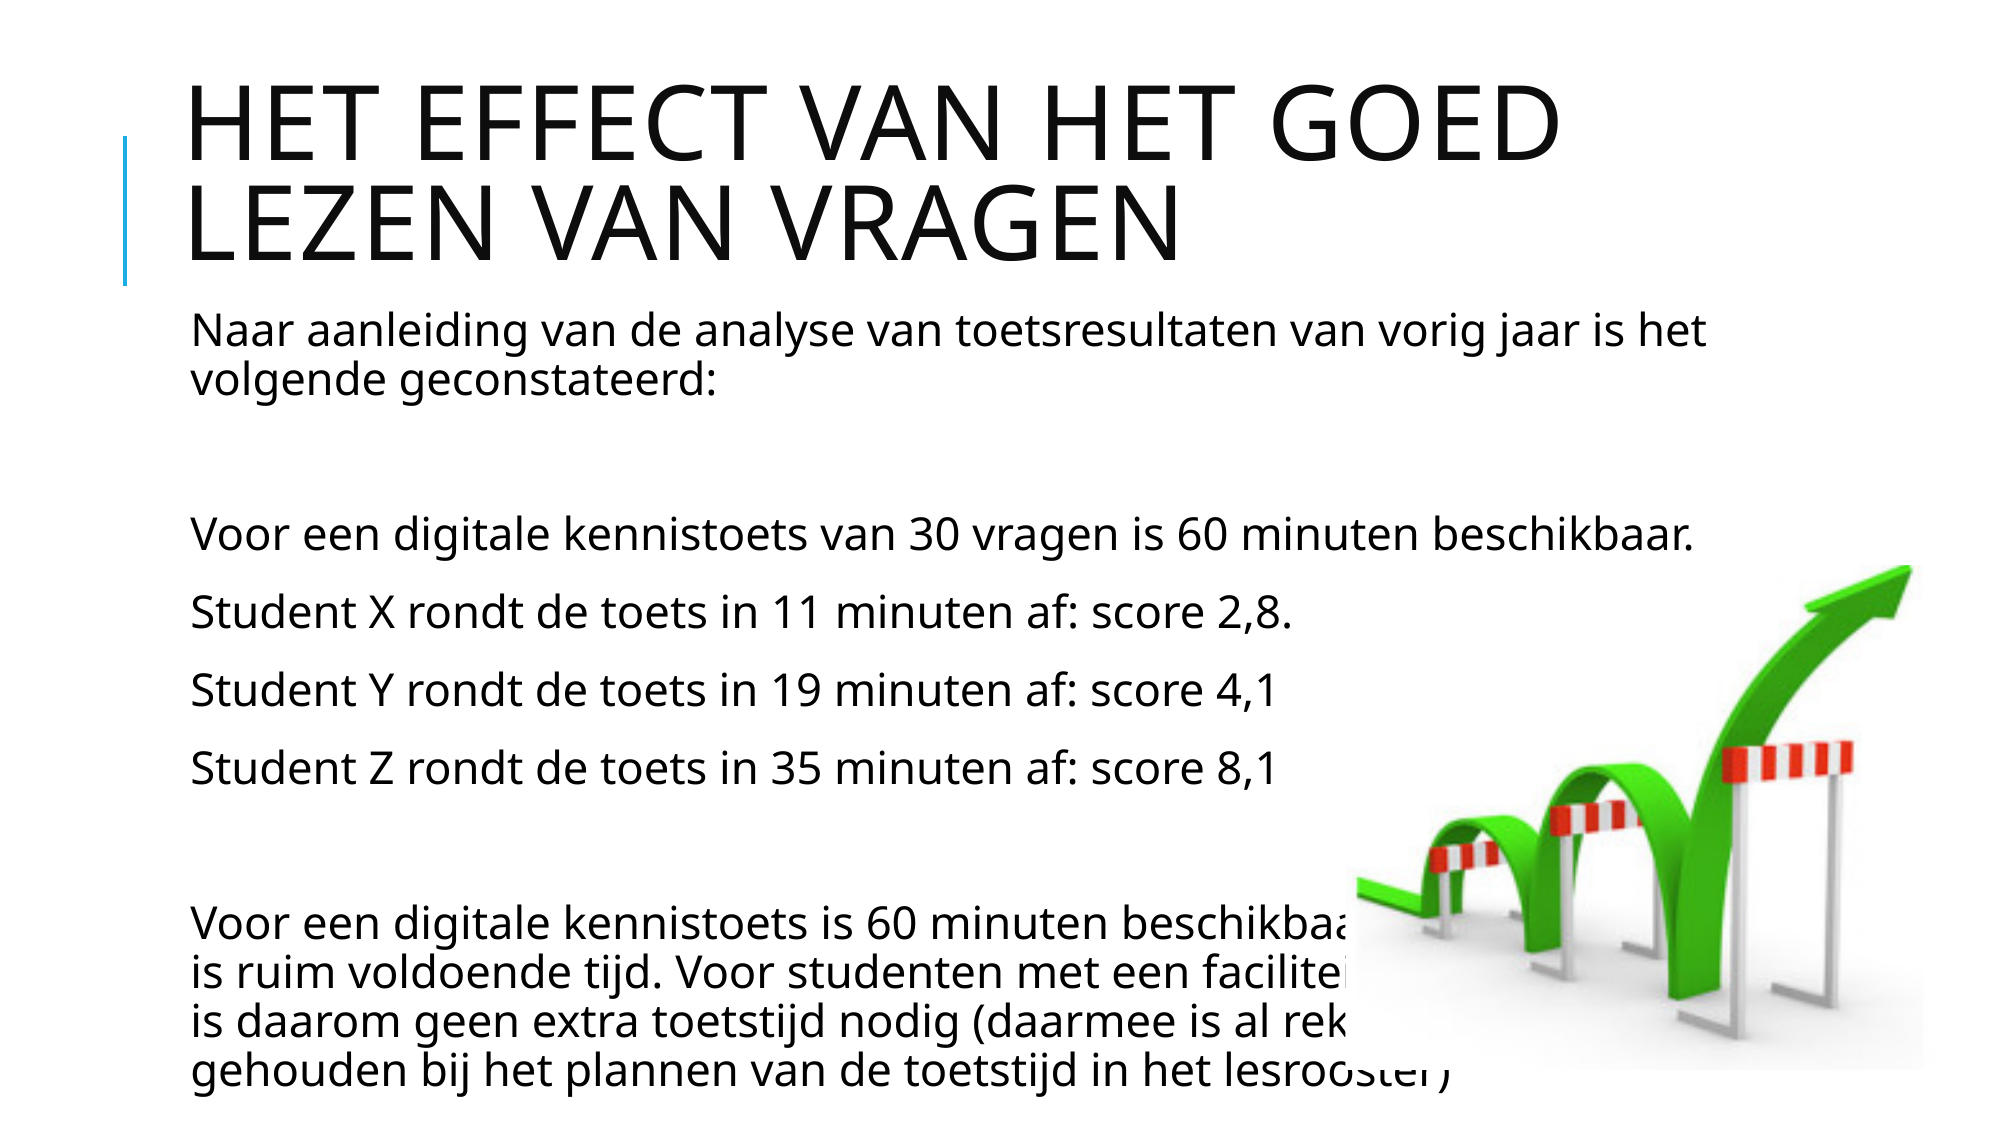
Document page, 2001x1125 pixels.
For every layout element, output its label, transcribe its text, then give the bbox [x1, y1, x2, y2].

picture [1345, 565, 1953, 1070]
title Het effect Van het goed lezen van Vragen [168, 96, 1763, 266]
list Naar aanleiding van de analyse van toetsresultaten van vorig jaar is het volgende geconstateerd: Voor een digitale kennistoets van 30 vragen is 60 minuten beschikbaar. Student X rondt de toets in 11 minuten af: score 2,8. Student Y rondt de toets in 19 minuten af: score 4,1 Student Z rondt de toets in 35 minuten af: score 8,1 Voor een digitale kennistoets is 60 minuten beschikbaar. Dat is ruim voldoende tijd. Voor studenten met een faciliteitenpas is daarom geen extra toetstijd nodig (daarmee is al rekening gehouden bij het plannen van de toetstijd in het lesrooster) [168, 299, 1763, 1107]
